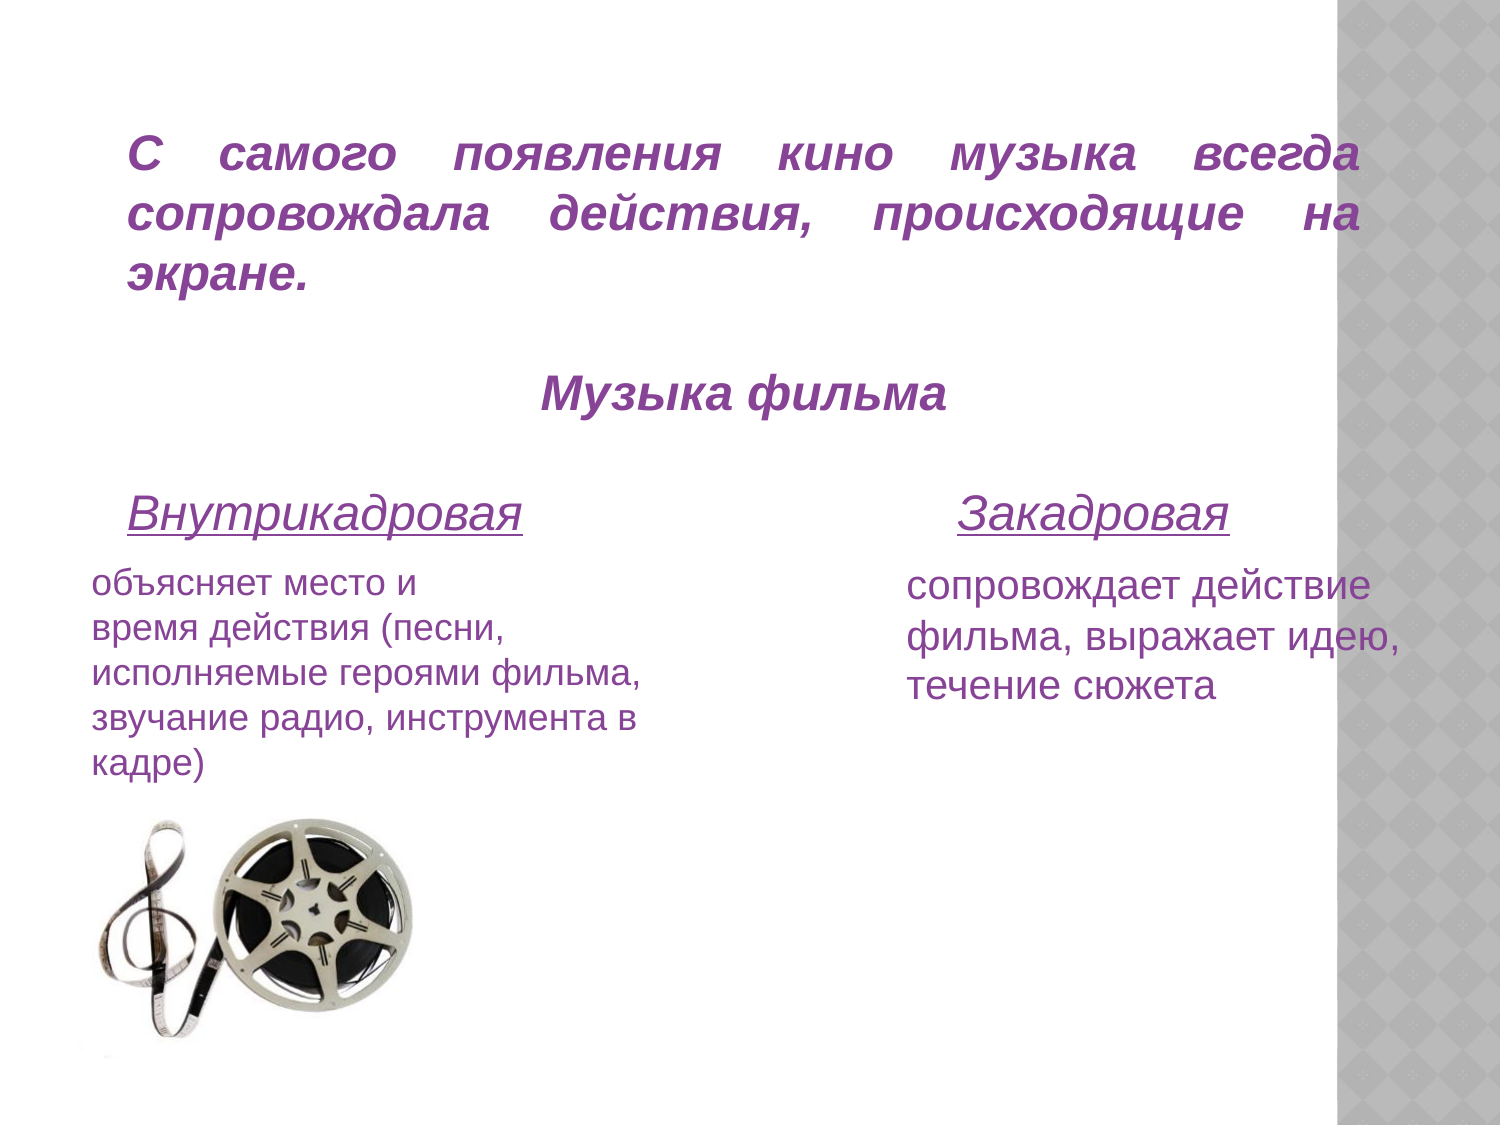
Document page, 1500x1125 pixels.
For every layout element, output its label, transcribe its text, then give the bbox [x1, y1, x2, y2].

text_box объясняет место и время действия (песни, исполняемые героями фильма, звучание радио, инструмента в кадре) [76, 550, 827, 791]
picture [76, 786, 444, 1064]
text_box сопровождает действие фильма, выражает идею, течение сюжета [891, 550, 1424, 716]
text_box С самого появления кино музыка всегда сопровождала действия, происходящие на экране. Музыка фильма Внутрикадровая Закадровая [112, 113, 1376, 609]
